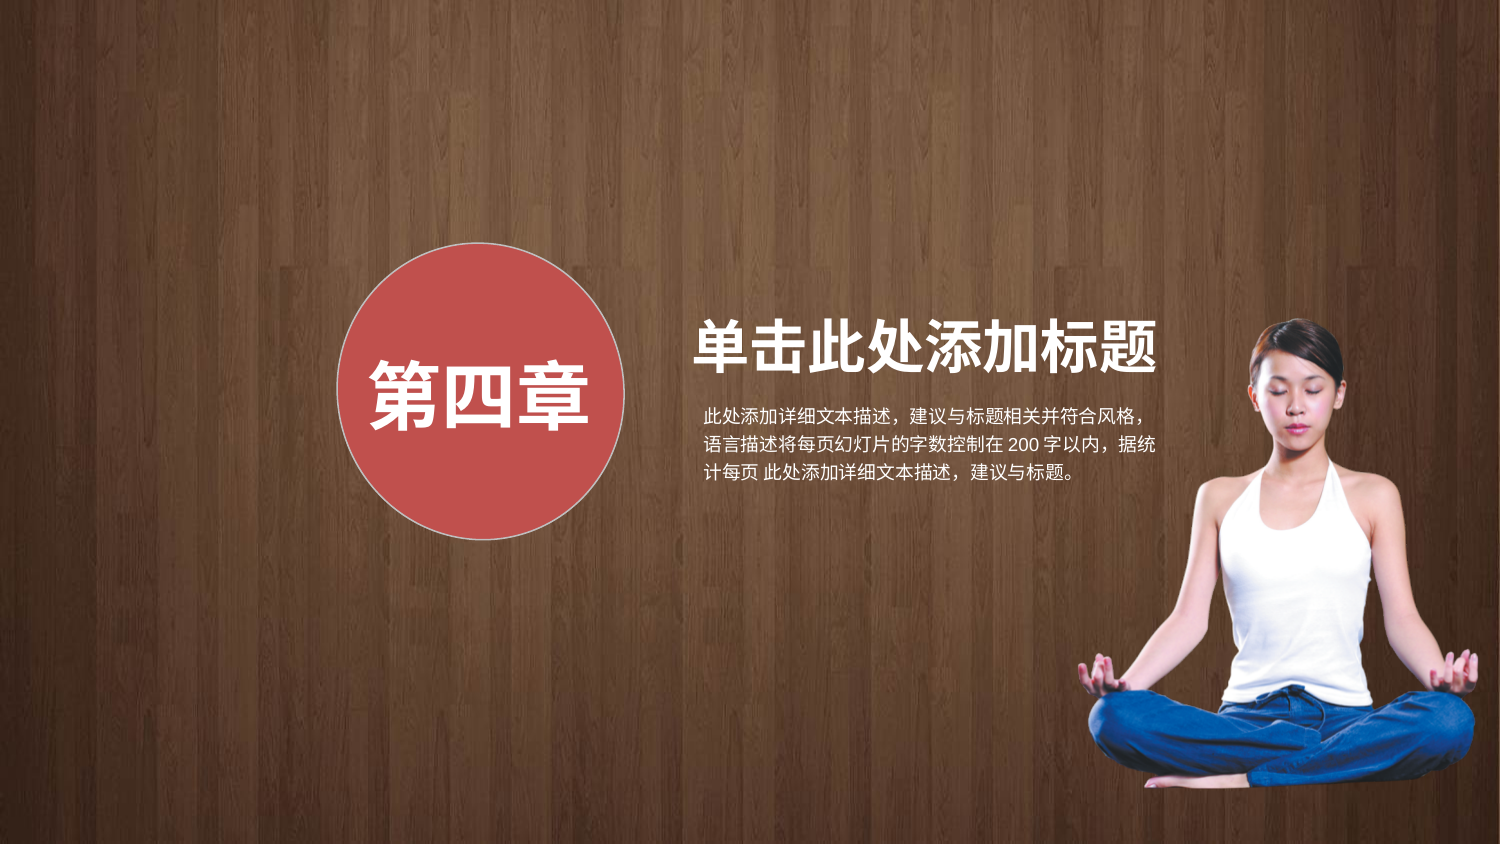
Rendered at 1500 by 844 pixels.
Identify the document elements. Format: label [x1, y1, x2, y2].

text_box [676, 302, 1223, 493]
picture [0, 0, 1500, 844]
text_box [337, 242, 625, 541]
